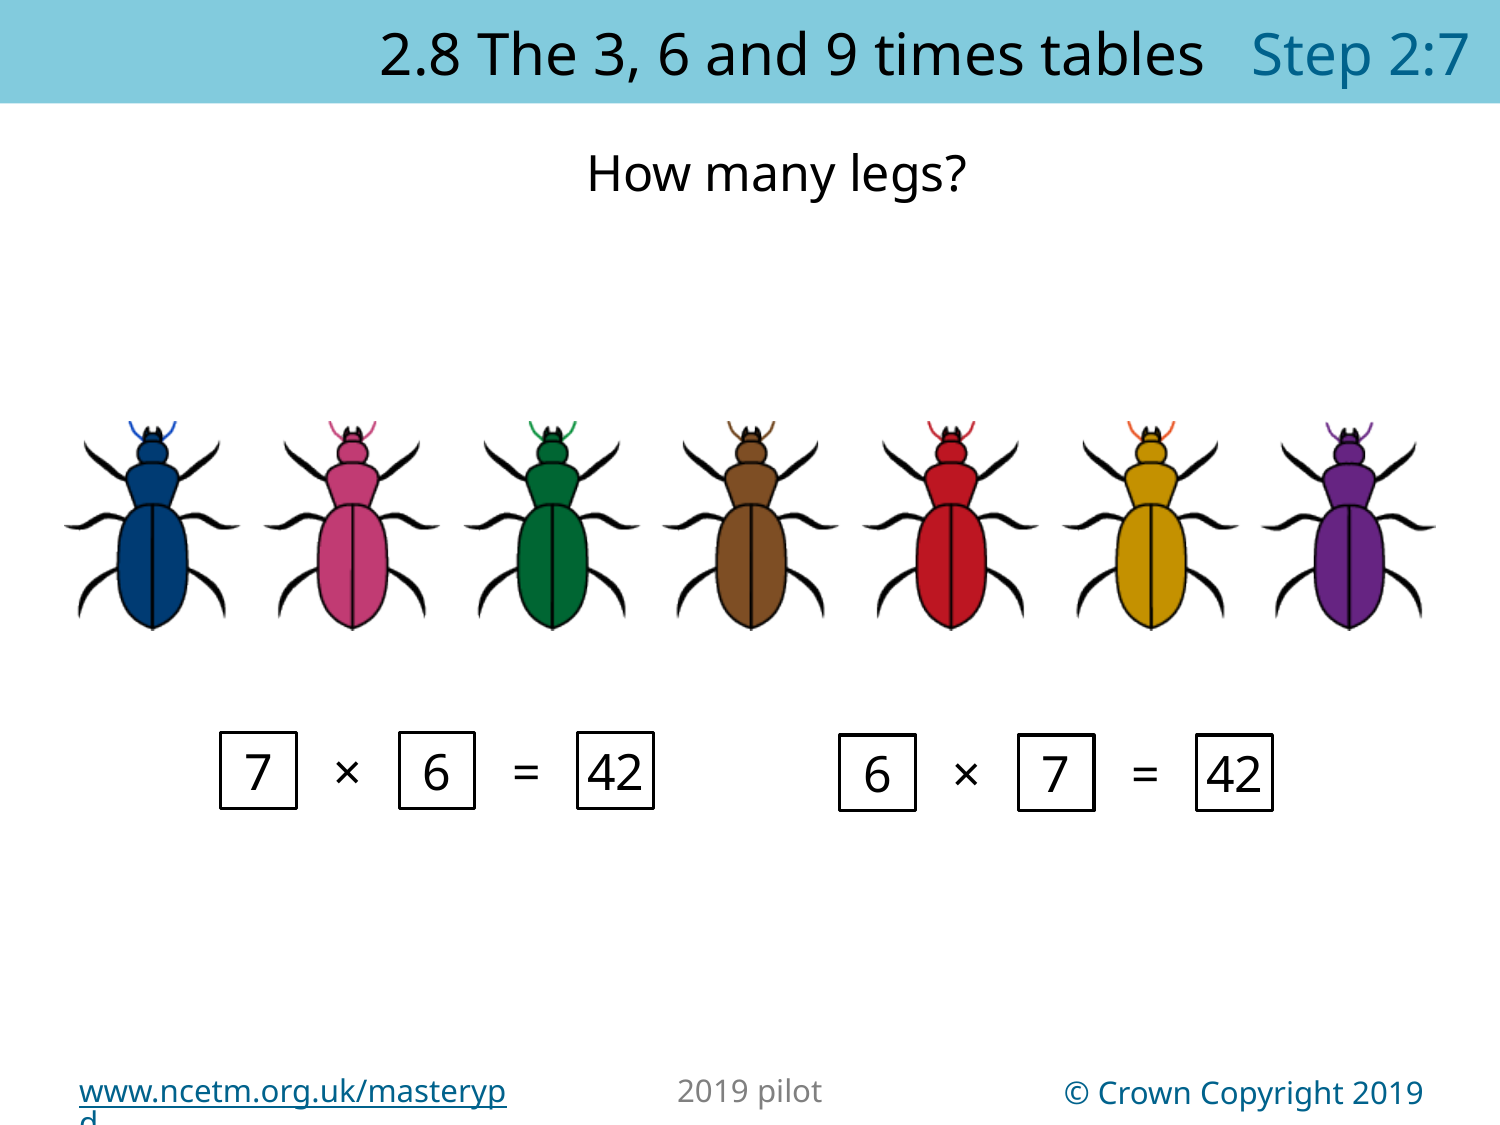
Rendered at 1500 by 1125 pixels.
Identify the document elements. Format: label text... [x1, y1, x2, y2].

text_box × [937, 735, 997, 810]
text_box [220, 732, 297, 809]
text_box × [318, 732, 378, 808]
list 2.8 The 3, 6 and 9 times tables Step 2:7 [0, 0, 1500, 104]
text_box [577, 732, 654, 809]
text_box [1196, 735, 1273, 811]
text_box = [1115, 735, 1175, 810]
text_box [1018, 735, 1094, 811]
text_box [399, 732, 475, 809]
text_box 42 [1273, 735, 1279, 810]
picture [64, 421, 1436, 631]
text_box [839, 735, 916, 811]
text_box 42 [1191, 735, 1196, 810]
text_box 42 [572, 732, 577, 808]
text_box 42 [654, 732, 659, 808]
text_box = [496, 732, 556, 808]
text_box How many legs? [571, 134, 982, 209]
